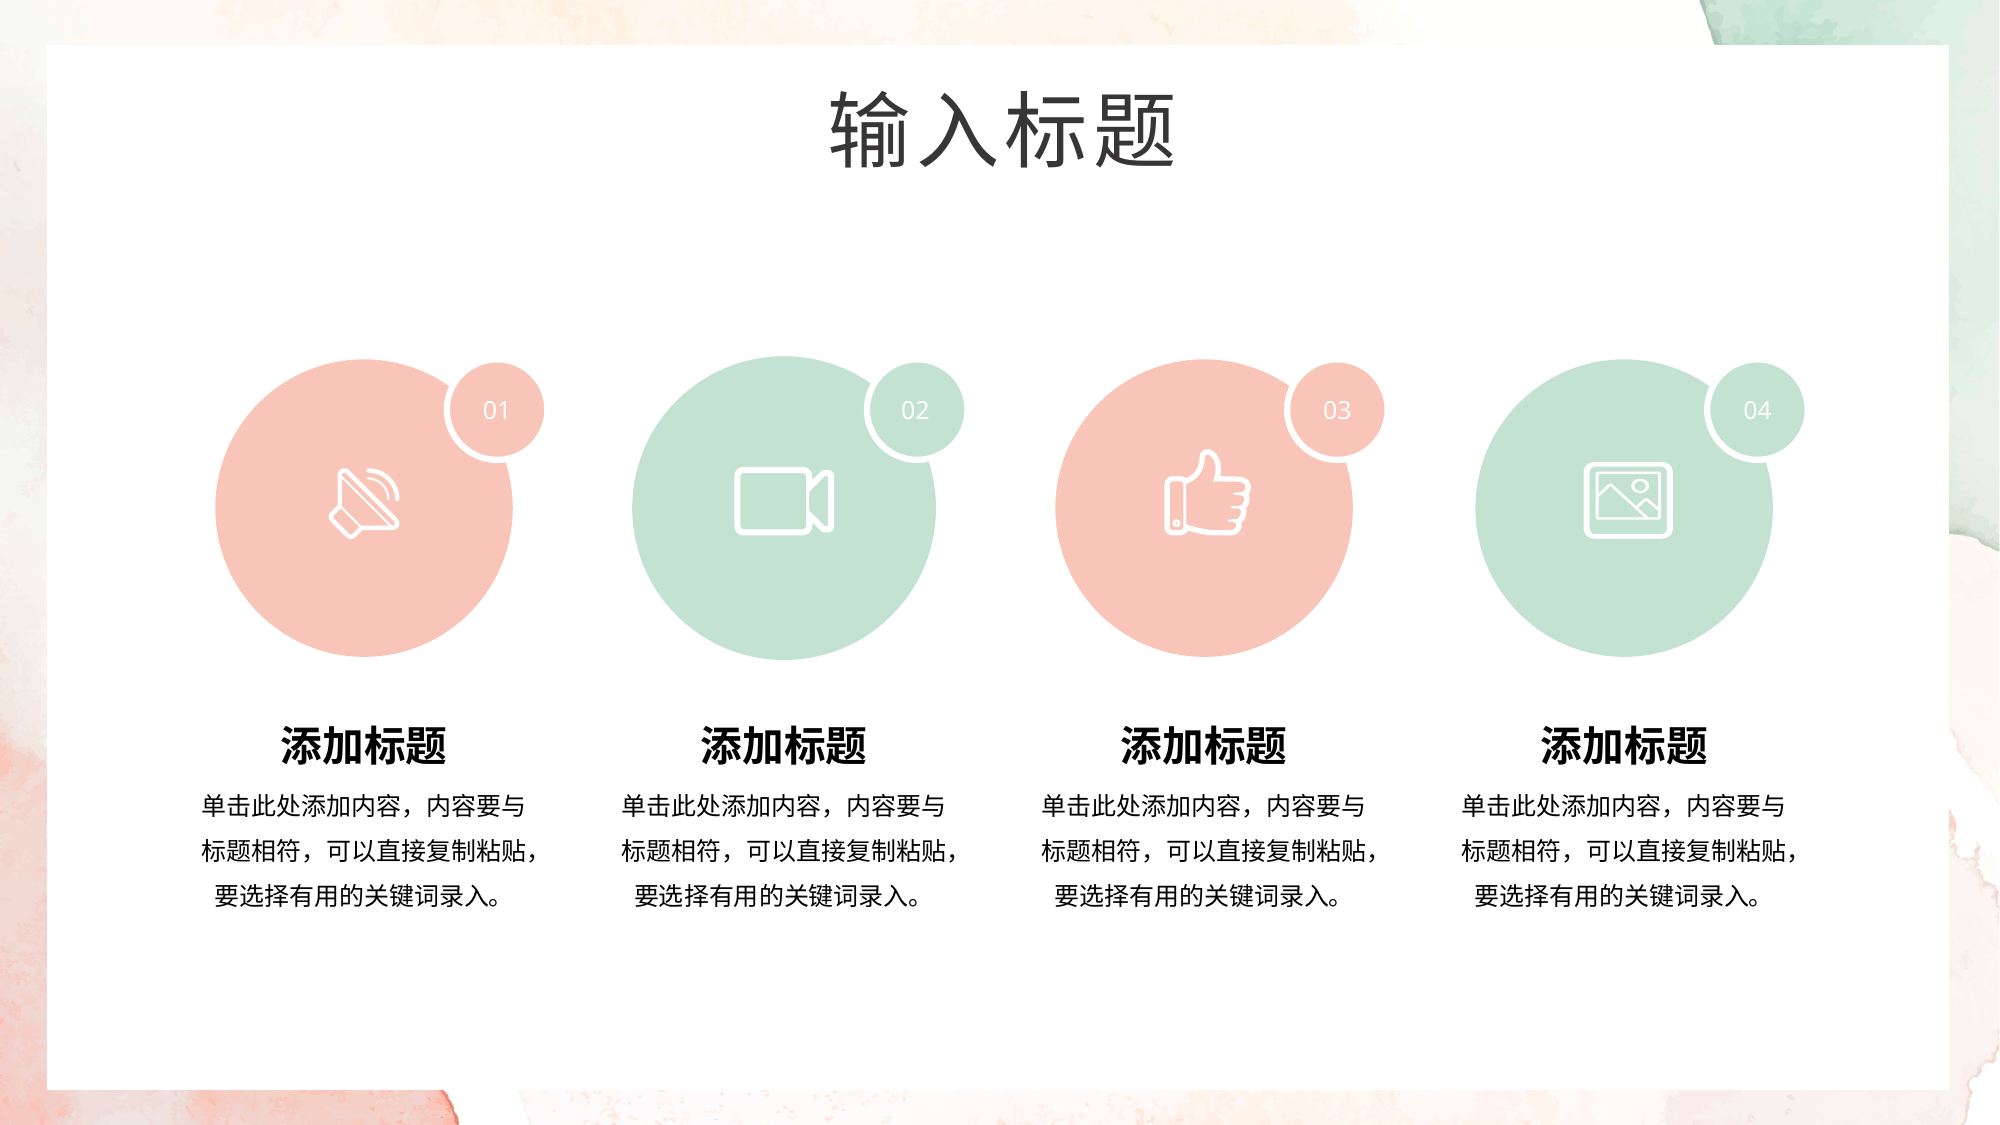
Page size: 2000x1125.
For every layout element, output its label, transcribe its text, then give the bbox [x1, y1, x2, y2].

text_box 输入标题 [757, 71, 1247, 186]
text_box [1707, 359, 1808, 460]
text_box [1452, 719, 1796, 958]
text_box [1287, 359, 1388, 460]
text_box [215, 359, 513, 657]
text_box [612, 719, 956, 907]
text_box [1032, 719, 1376, 958]
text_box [1475, 359, 1773, 657]
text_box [635, 359, 933, 657]
picture [0, 0, 2000, 1125]
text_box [192, 719, 536, 907]
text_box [867, 359, 968, 460]
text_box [446, 359, 548, 460]
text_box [1055, 359, 1353, 657]
